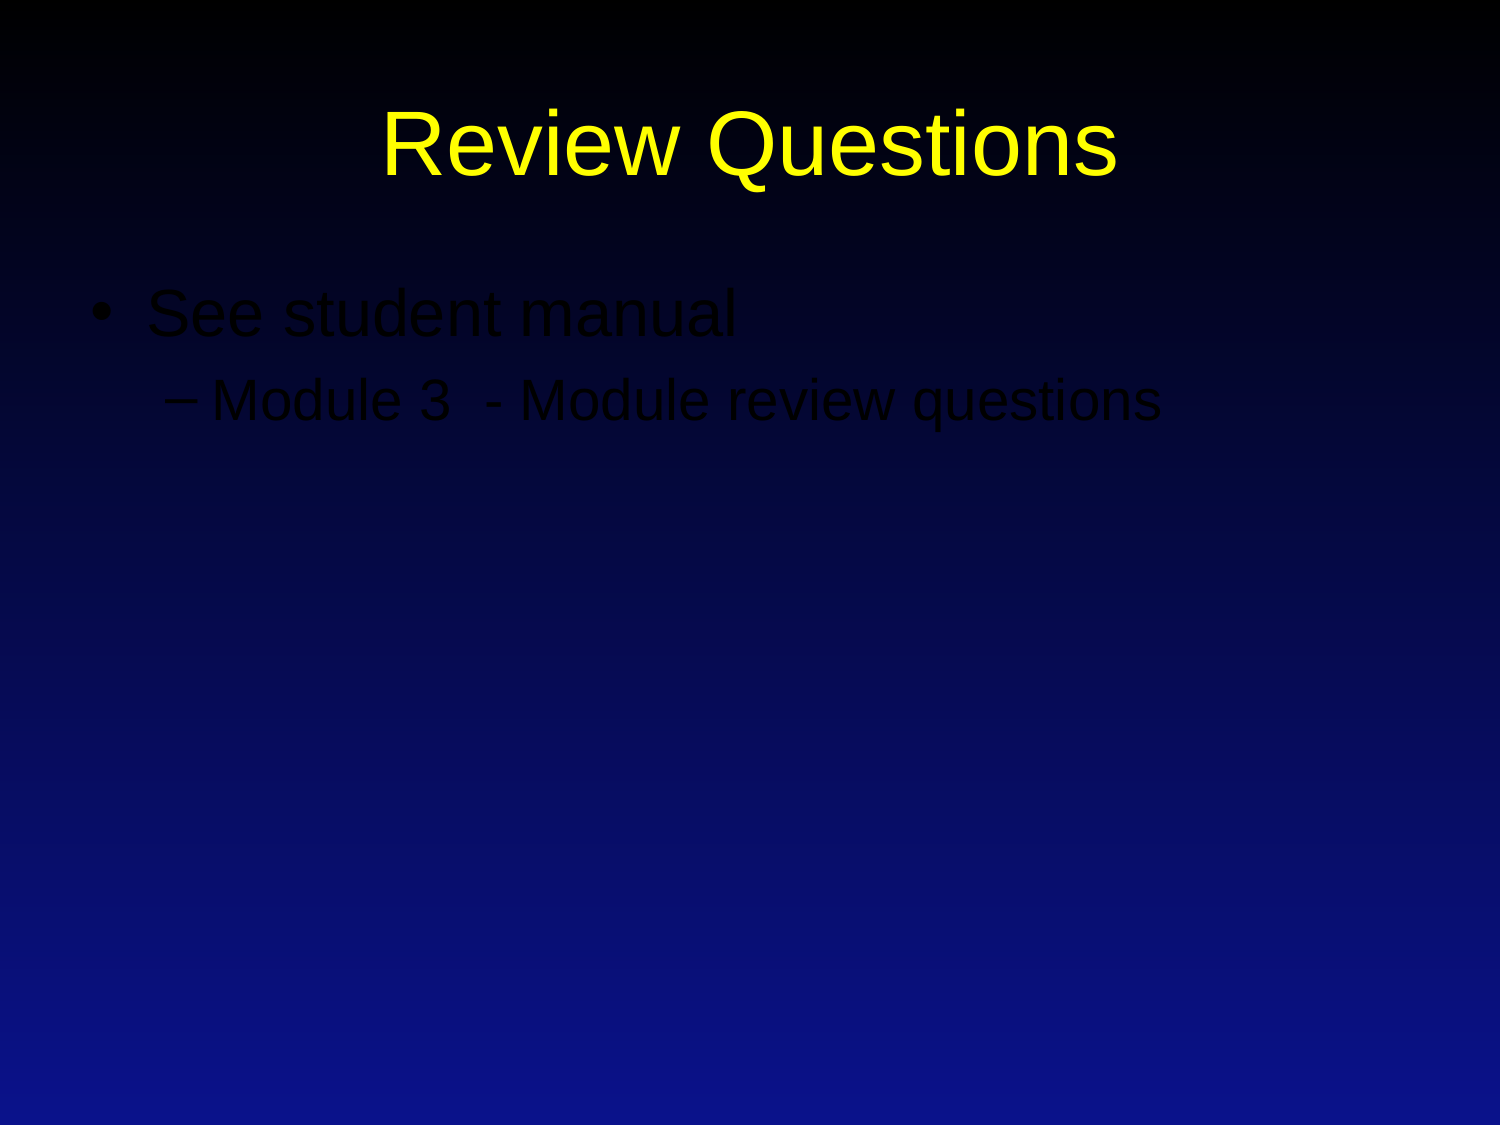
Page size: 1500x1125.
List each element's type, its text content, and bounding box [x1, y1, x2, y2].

list See student manual Module 3 - Module review questions [75, 262, 1425, 1005]
title Review Questions [75, 45, 1425, 233]
